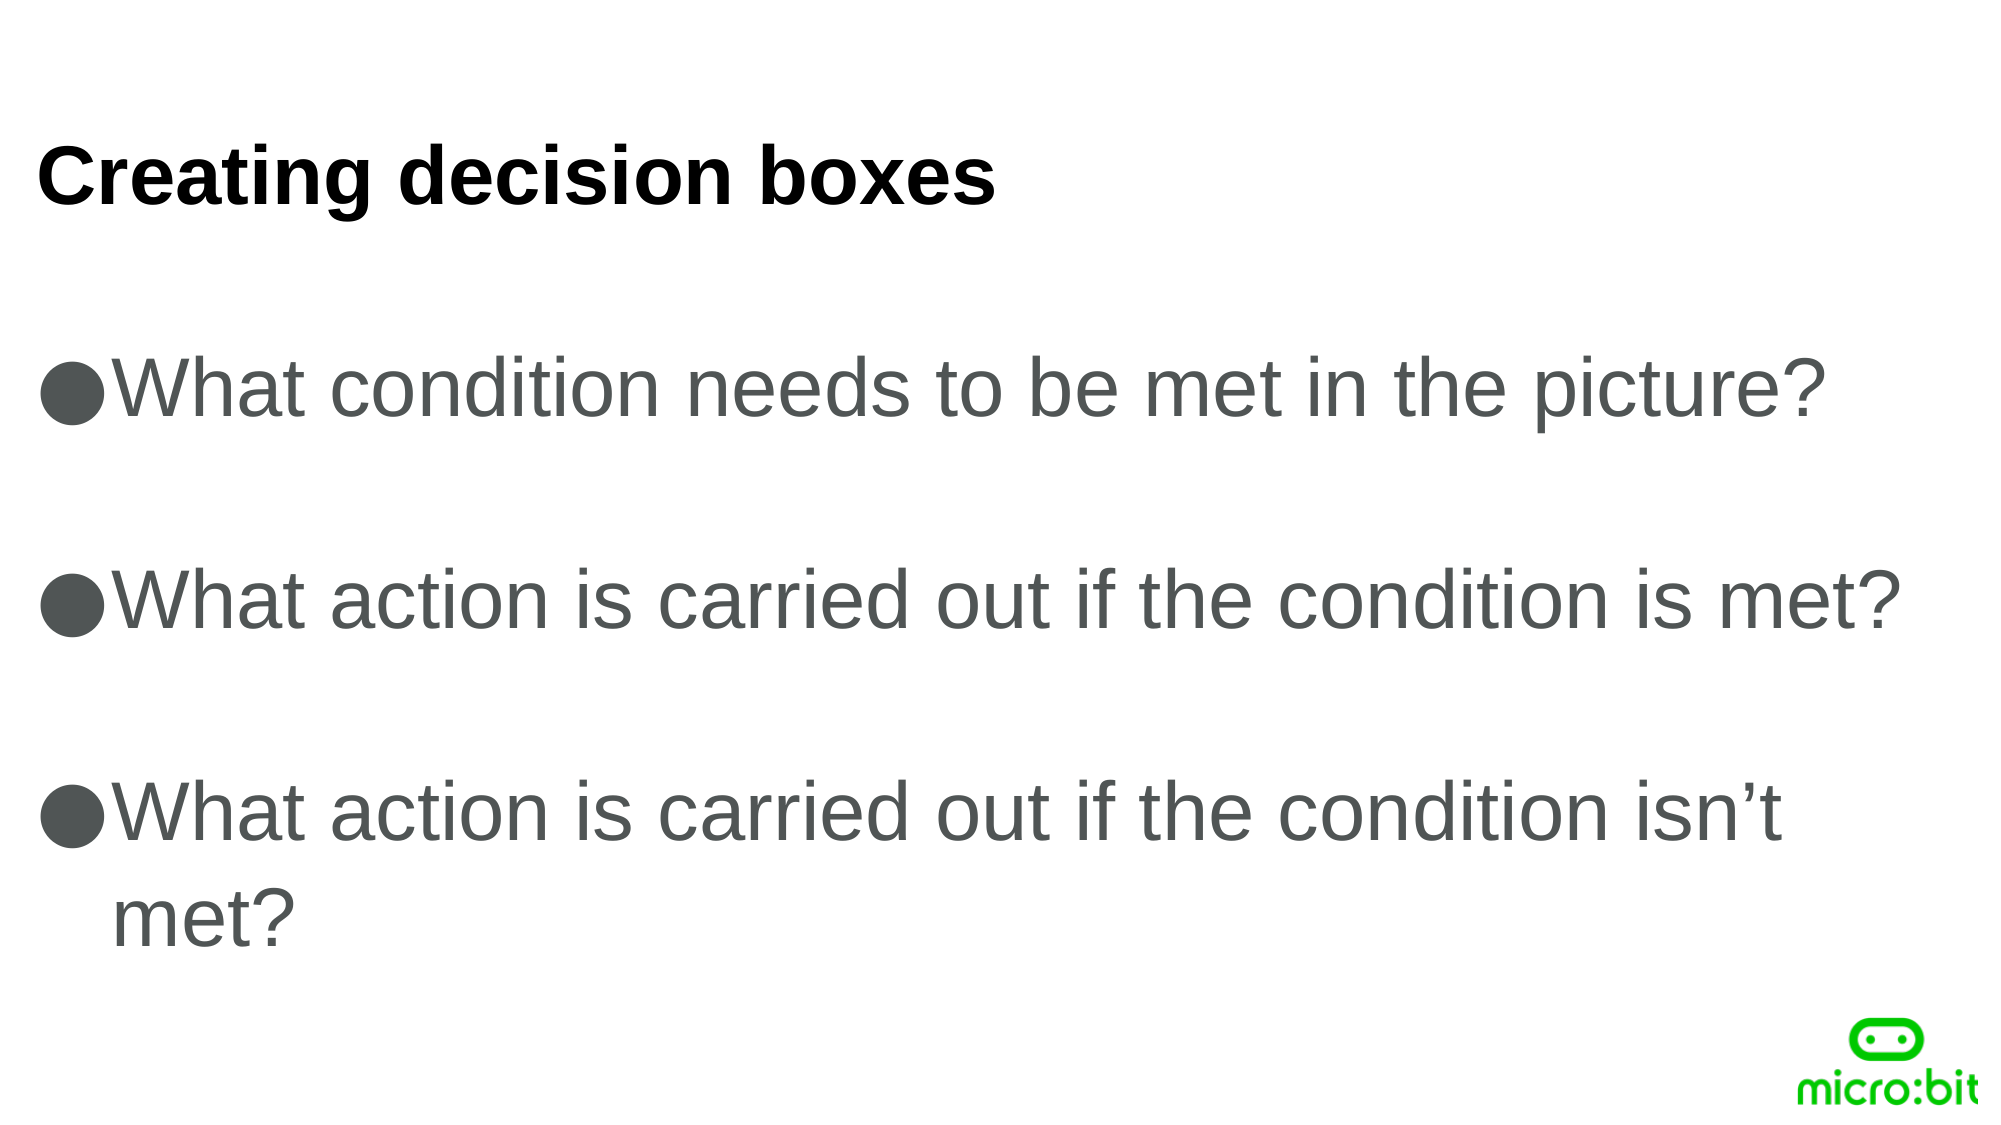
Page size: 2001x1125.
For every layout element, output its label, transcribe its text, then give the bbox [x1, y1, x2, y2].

text_box Creating decision boxes What condition needs to be met in the picture? What action is carried out if the condition is met? What action is carried out if the condition isn’t met? [21, 27, 1952, 851]
picture [1797, 1017, 1978, 1106]
